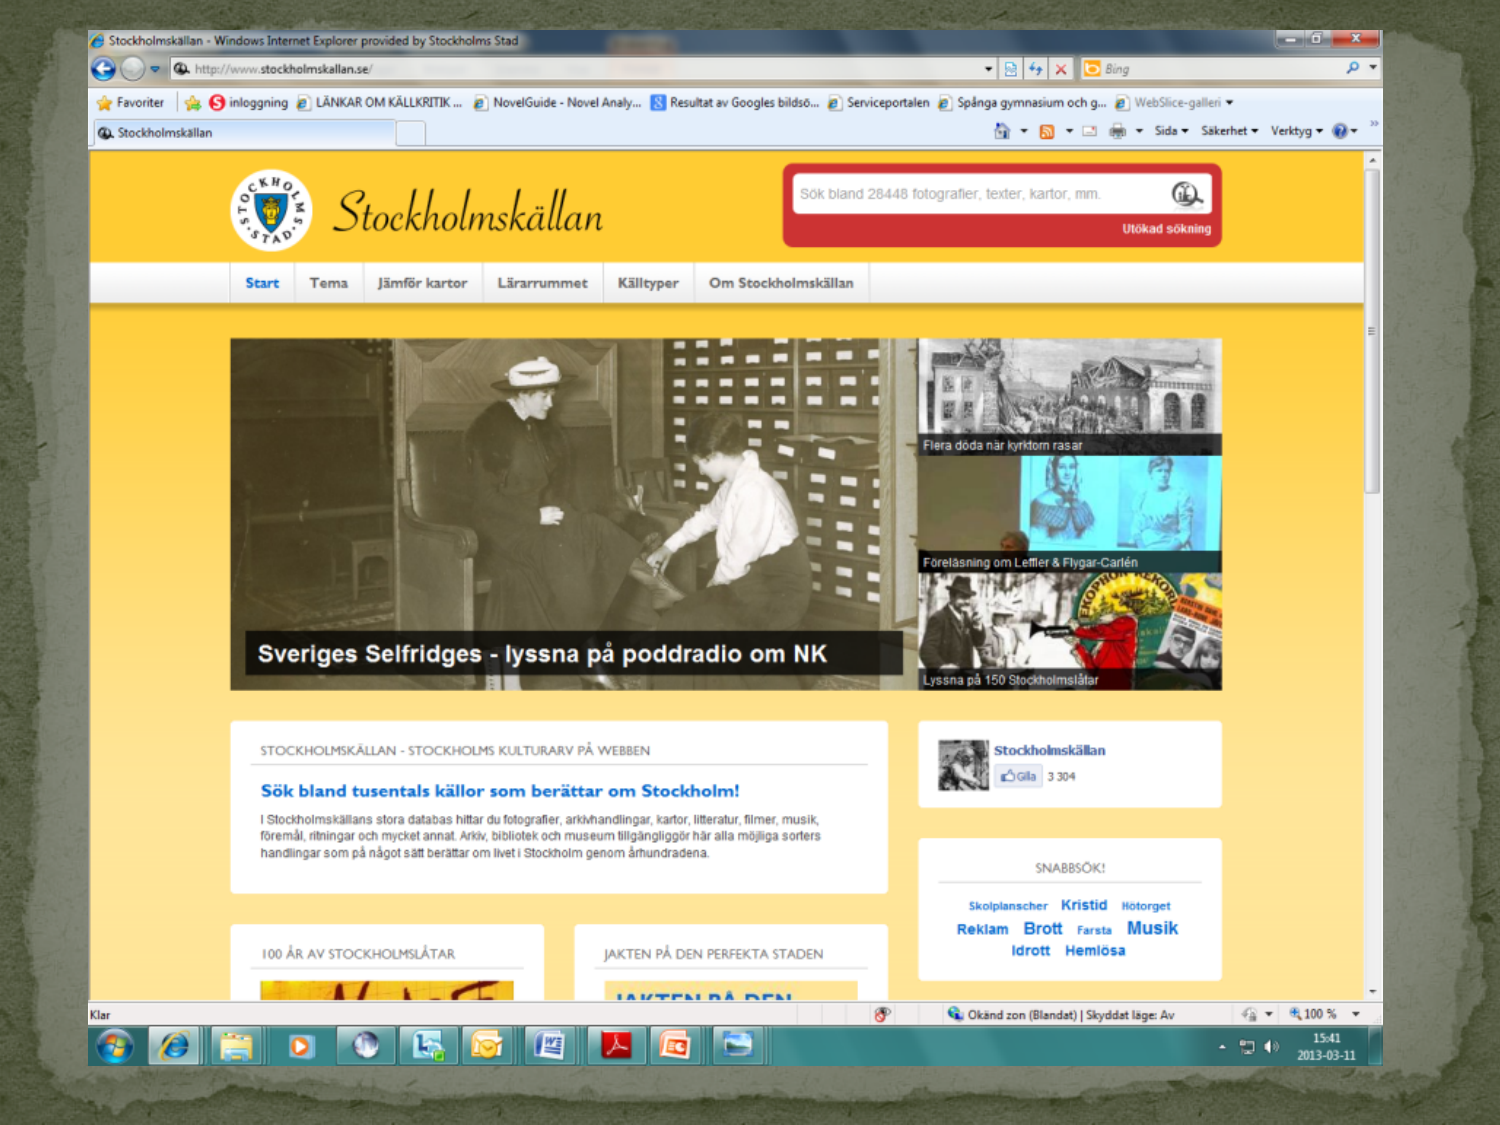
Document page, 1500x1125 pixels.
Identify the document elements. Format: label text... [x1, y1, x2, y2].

footer Per Johansson, Bibmeet 14 mars 2013 [350, 1075, 938, 1081]
picture [88, 30, 1383, 1066]
